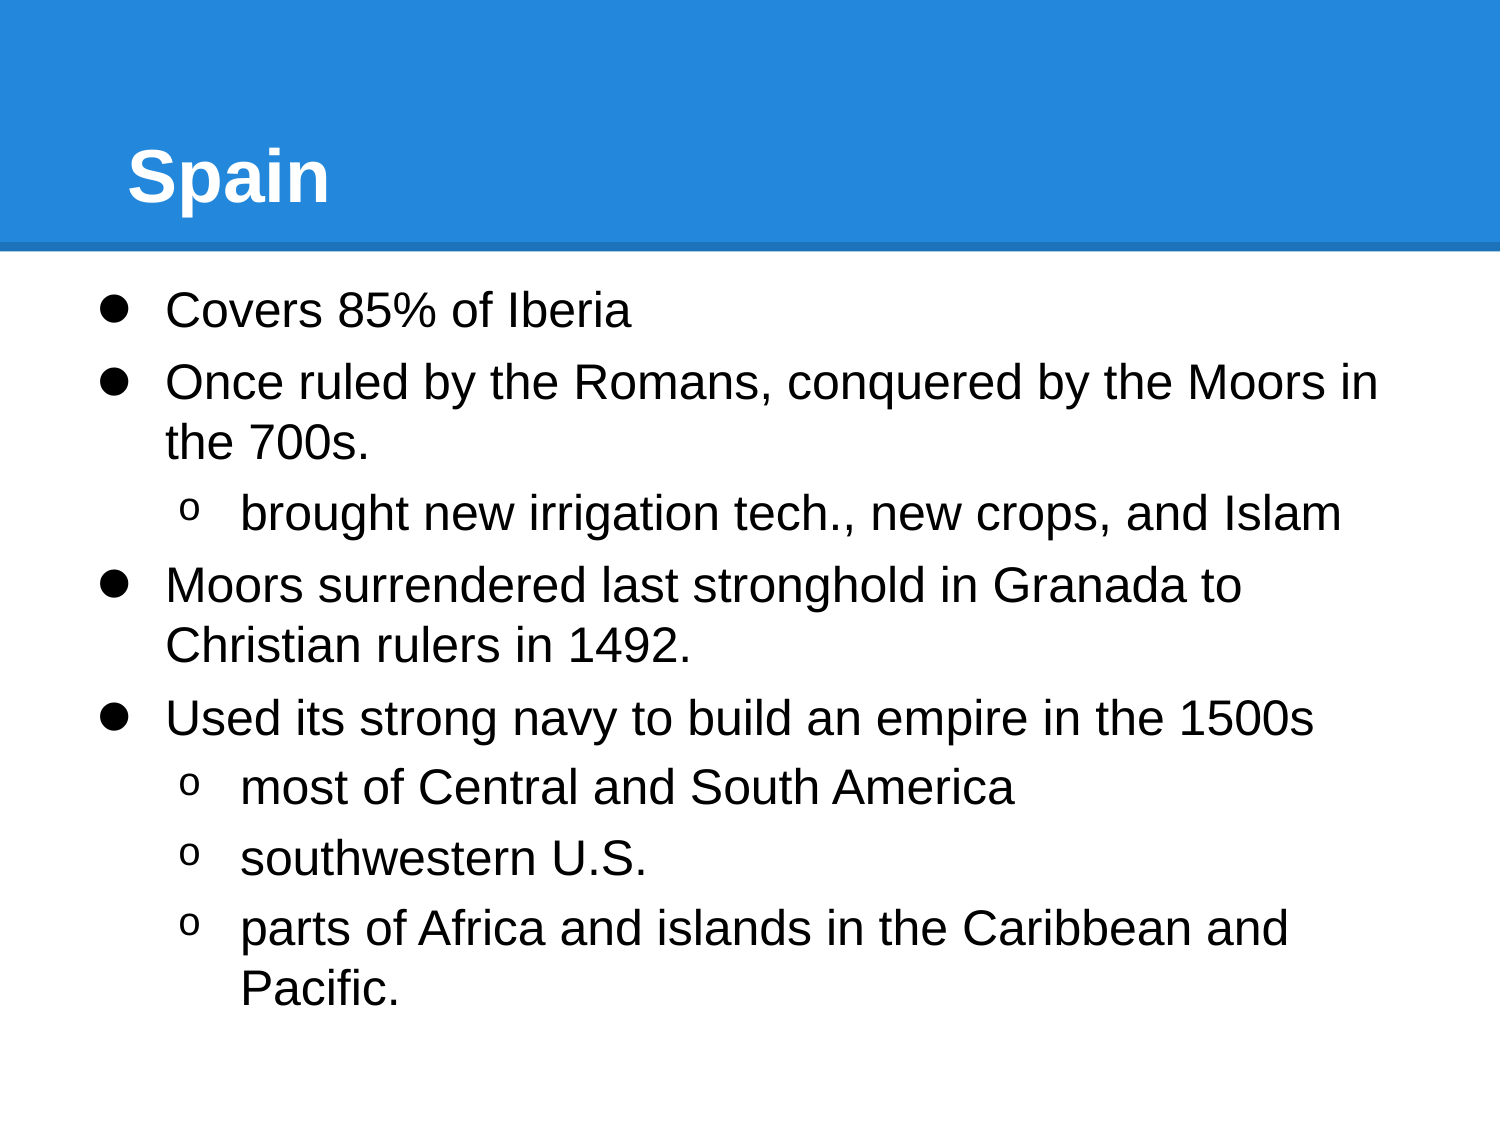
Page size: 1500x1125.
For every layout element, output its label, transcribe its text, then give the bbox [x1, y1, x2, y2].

list Covers 85% of Iberia Once ruled by the Romans, conquered by the Moors in the 700s. brought new irrigation tech., new crops, and Islam Moors surrendered last stronghold in Granada to Christian rulers in 1492. Used its strong navy to build an empire in the 1500s most of Central and South America southwestern U.S. parts of Africa and islands in the Caribbean and Pacific. [75, 262, 1425, 1078]
title Spain [75, 45, 1425, 233]
